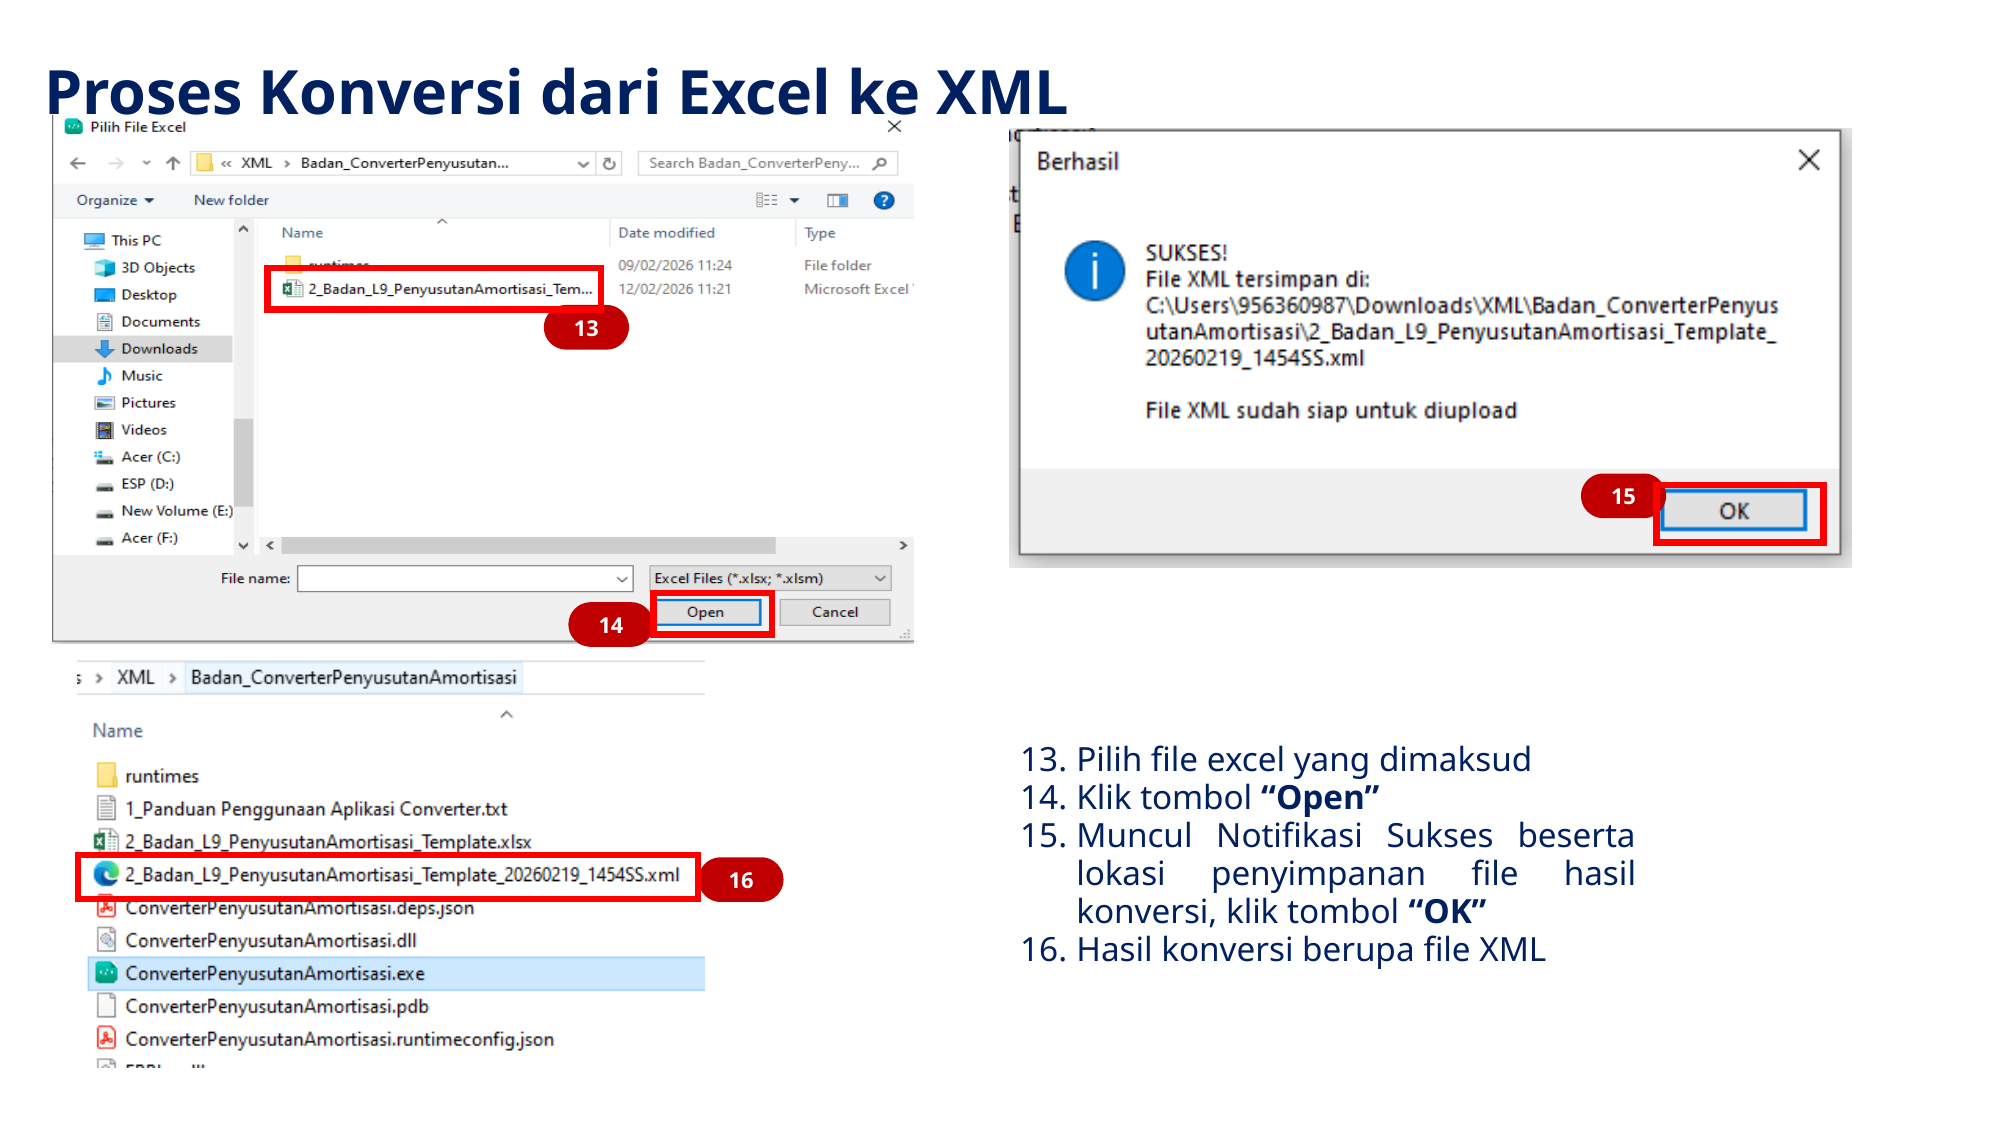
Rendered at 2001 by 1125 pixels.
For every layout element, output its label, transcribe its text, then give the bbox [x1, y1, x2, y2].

text_box Pilih file excel yang dimaksud Klik tombol “Open” Muncul Notifikasi Sukses beserta lokasi penyimpanan file hasil konversi, klik tombol “OK” Hasil konversi berupa file XML [1020, 740, 1637, 968]
text_box Proses Konversi dari Excel ke XML [44, 17, 1852, 127]
text_box 16 [705, 856, 785, 903]
picture [77, 656, 705, 1068]
text_box 14 [577, 644, 644, 648]
picture [52, 115, 914, 644]
picture [1009, 128, 1852, 568]
